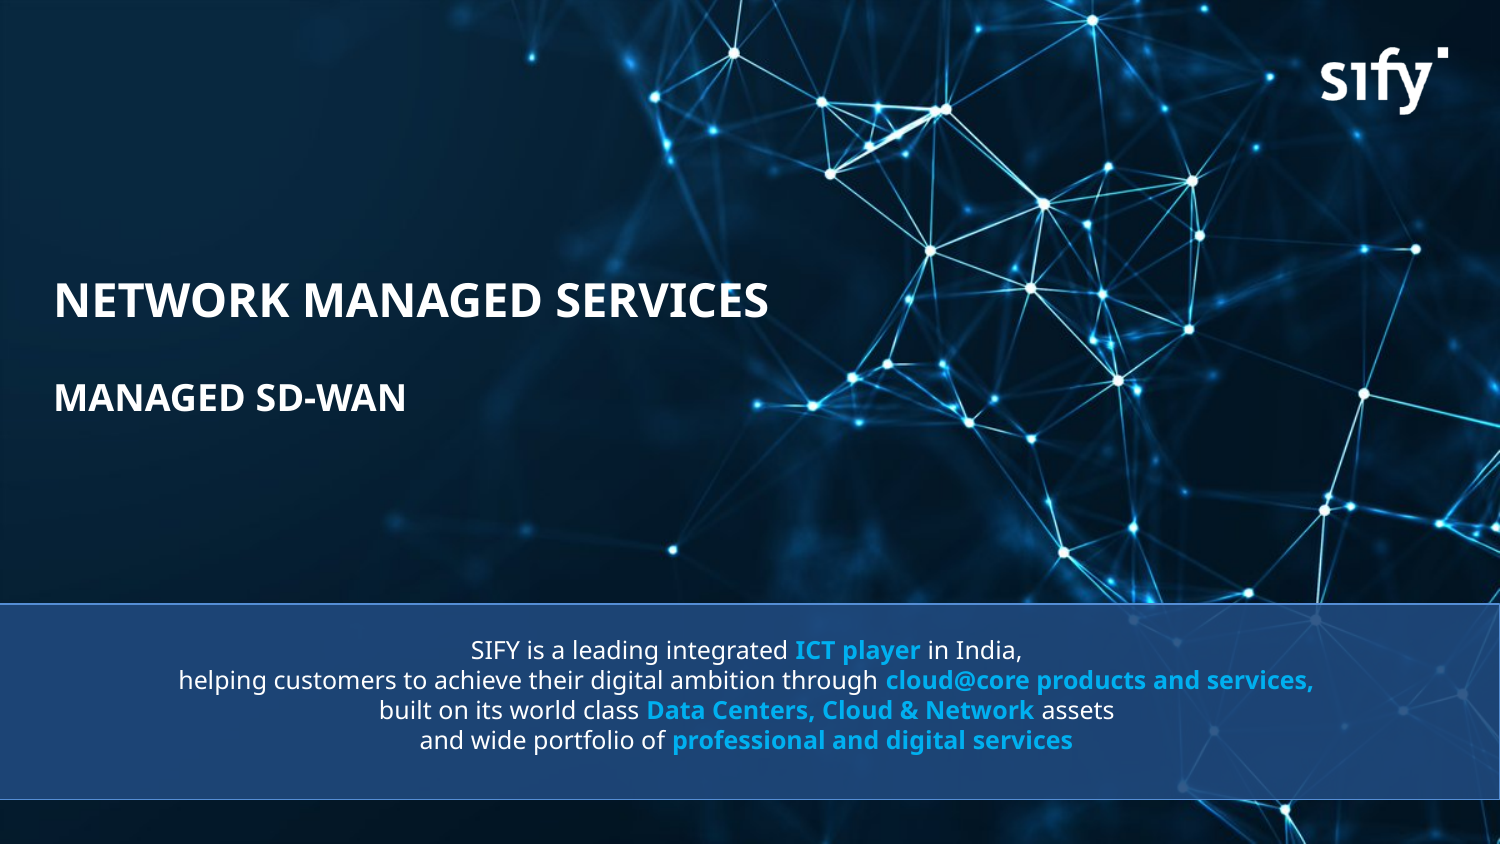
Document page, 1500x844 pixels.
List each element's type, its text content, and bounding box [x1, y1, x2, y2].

text_box MANAGED SD-WAN [53, 379, 882, 438]
text_box [0, 602, 1500, 802]
text_box NETWORK MANAGED SERVICES [53, 277, 1095, 336]
picture [0, 0, 1500, 602]
picture [0, 802, 1500, 844]
text_box SIFY is a leading integrated ICT player in India, helping customers to achieve their digital ambition through cloud@core products and services, built on its world class Data Centers, Cloud & Network assets and wide portfolio of professional and digital services [53, 634, 1447, 755]
